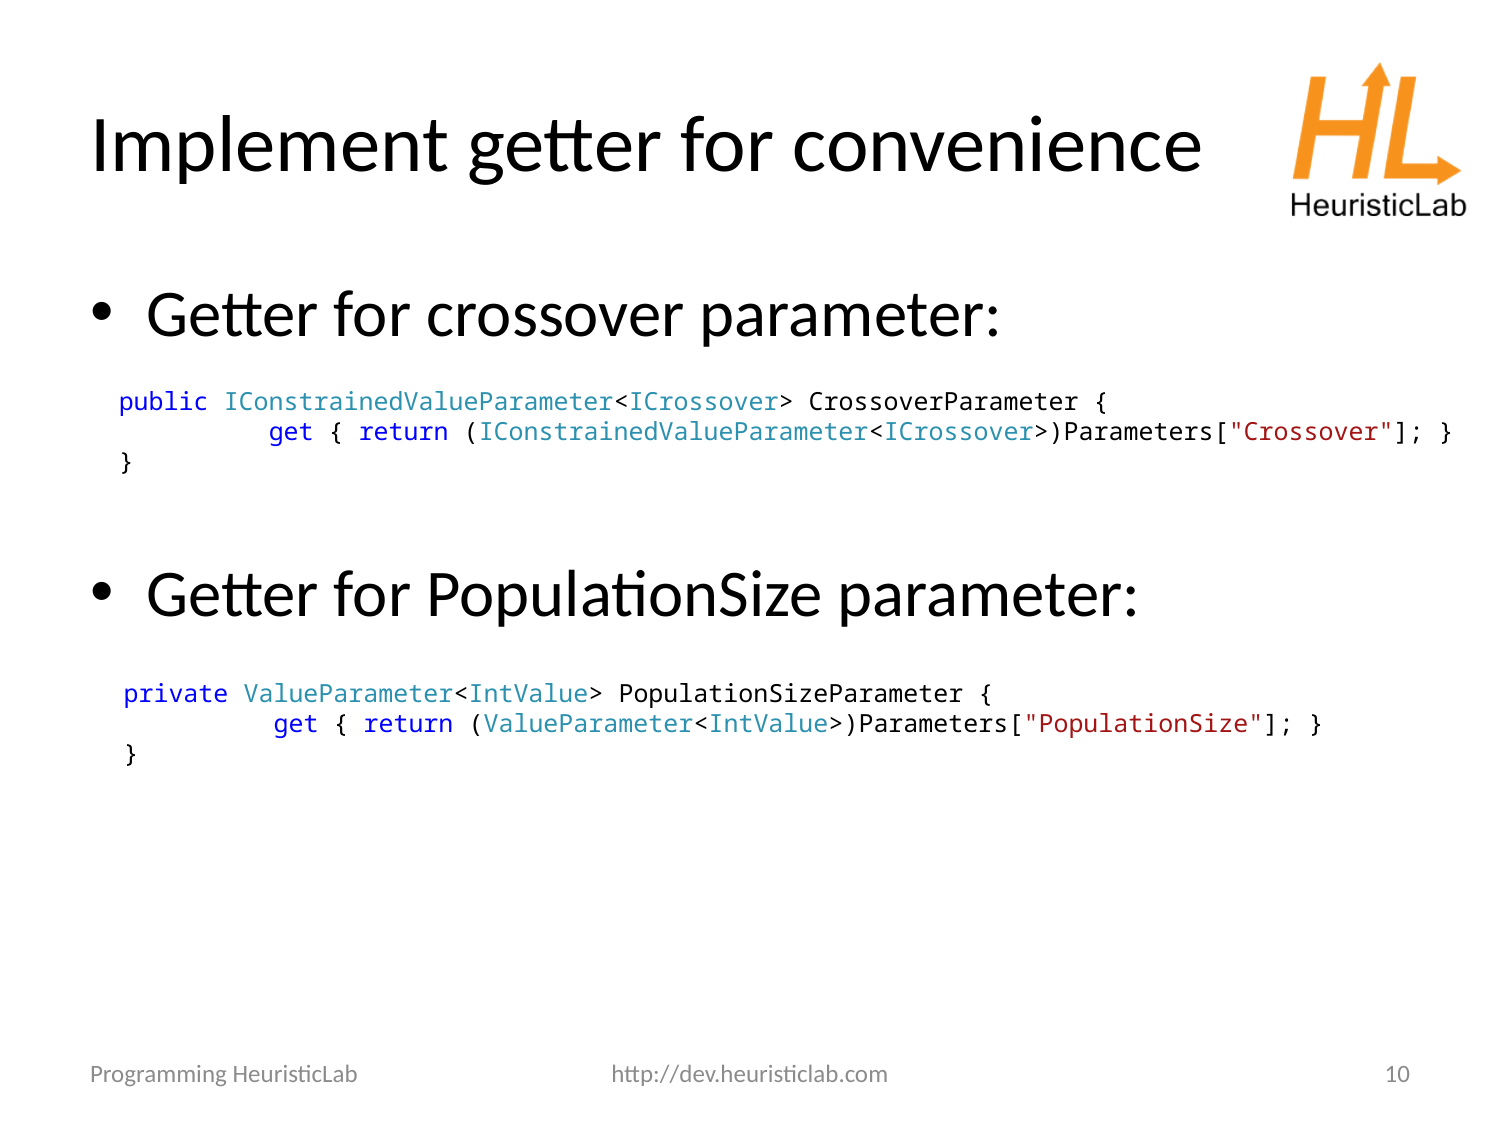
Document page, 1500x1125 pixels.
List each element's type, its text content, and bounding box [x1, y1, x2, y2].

text_box public IConstrainedValueParameter<ICrossover> CrossoverParameter { get { return (IConstrainedValueParameter<ICrossover>)Parameters["Crossover"]; } } [103, 377, 1500, 483]
footer http://dev.heuristiclab.com [512, 1042, 988, 1103]
text_box private ValueParameter<IntValue> PopulationSizeParameter { get { return (ValueParameter<IntValue>)Parameters["PopulationSize"]; } } [108, 670, 1414, 776]
slide_number 10 [1074, 1042, 1425, 1103]
list Getter for crossover parameter: Getter for PopulationSize parameter: [75, 262, 1425, 1005]
title Implement getter for convenience [75, 45, 1282, 233]
slide_number Programming HeuristicLab [75, 1042, 425, 1103]
picture [1281, 27, 1474, 244]
